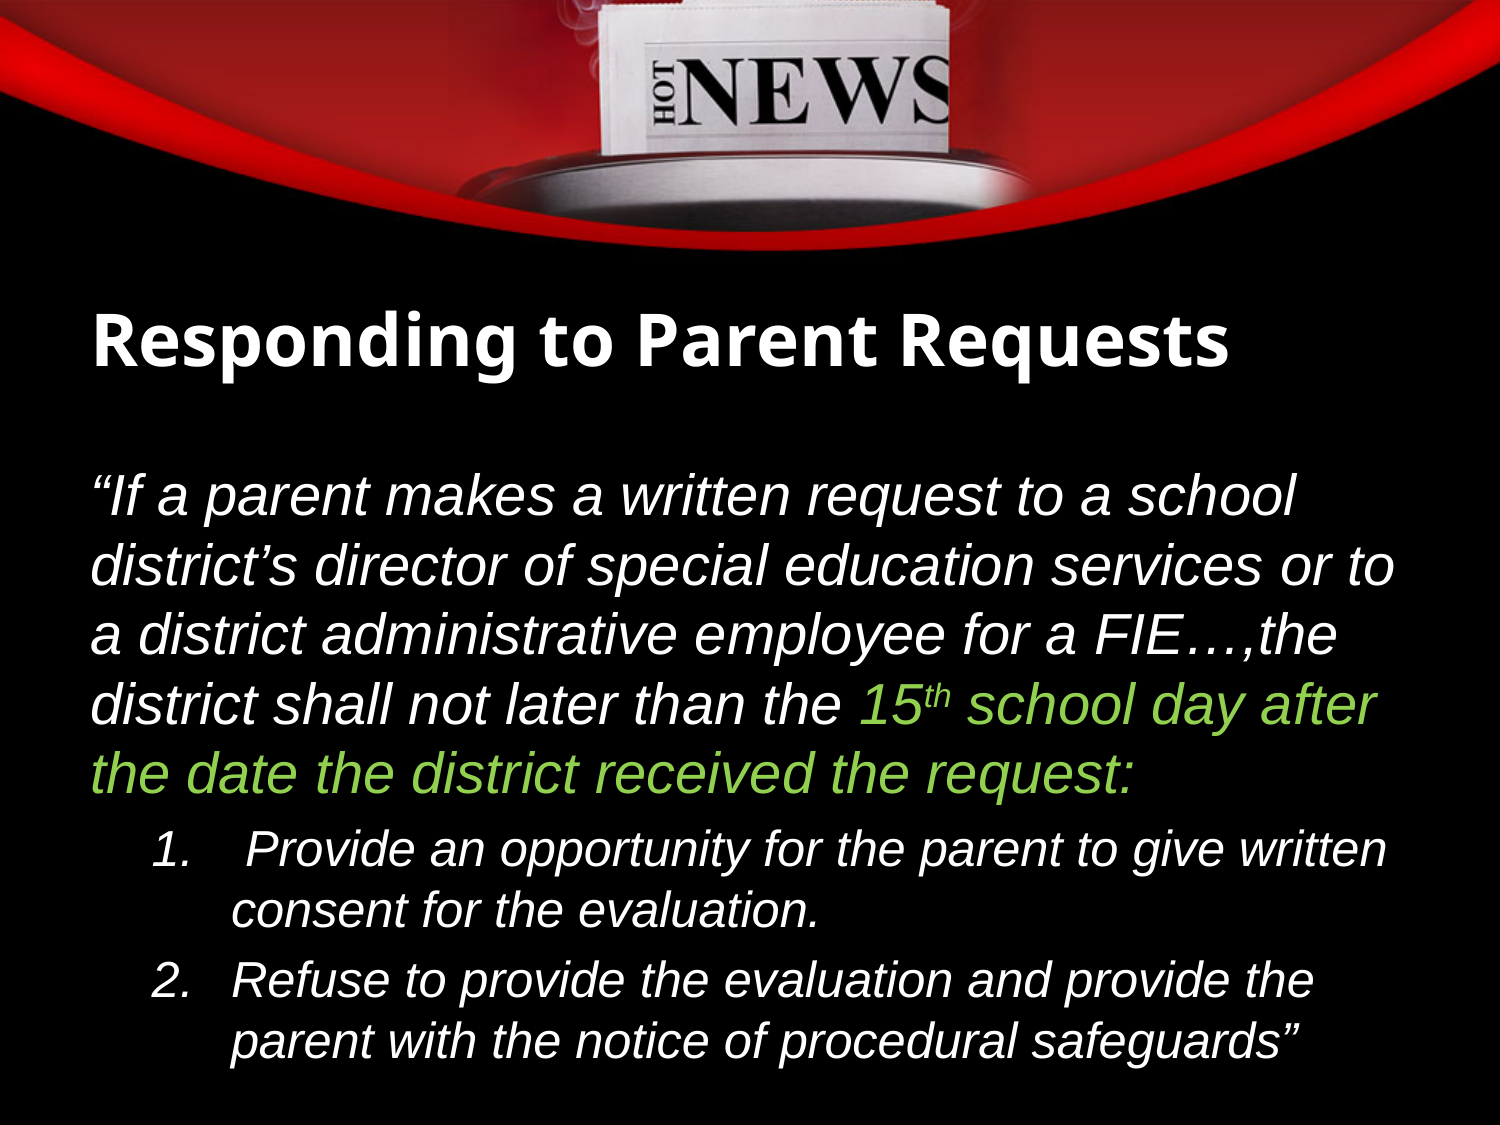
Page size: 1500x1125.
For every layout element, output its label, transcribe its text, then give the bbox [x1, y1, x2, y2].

title Responding to Parent Requests [74, 262, 1426, 413]
list “If a parent makes a written request to a school district’s director of special education services or to a district administrative employee for a FIE…,the district shall not later than the 15th school day after the date the district received the request: Provide an opportunity for the parent to give written consent for the evaluation. Refuse to provide the evaluation and provide the parent with the notice of procedural safeguards” [74, 449, 1426, 1088]
picture [0, 0, 1500, 1125]
